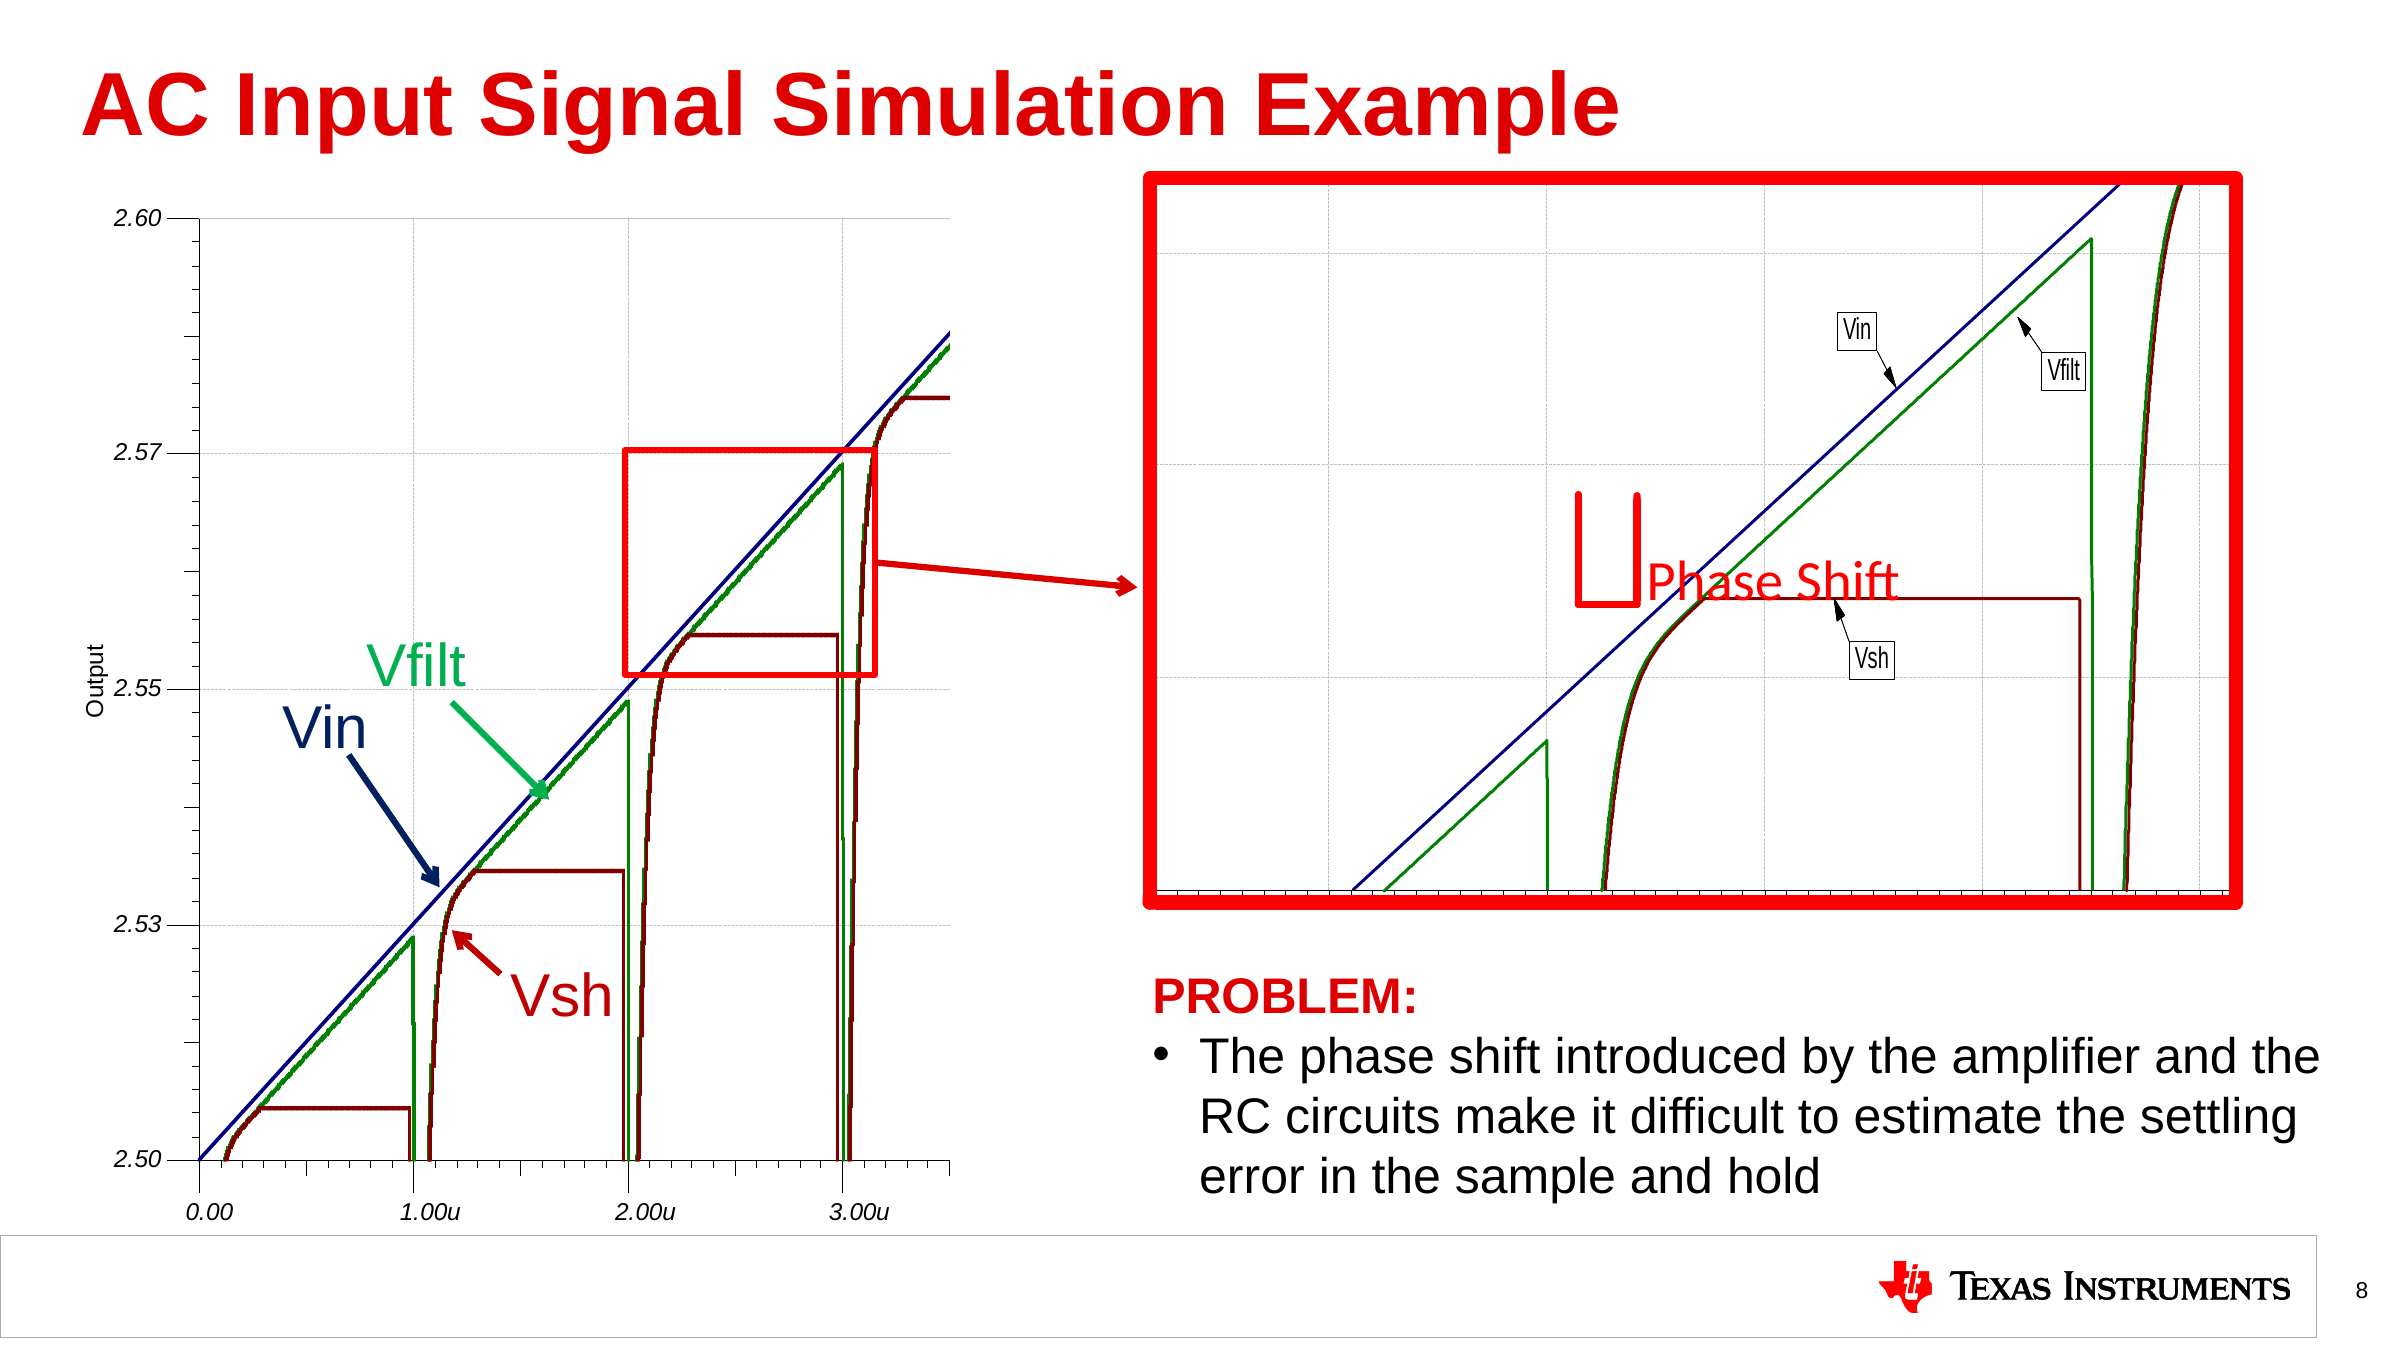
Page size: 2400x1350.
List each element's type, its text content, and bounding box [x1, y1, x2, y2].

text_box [874, 562, 1134, 588]
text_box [451, 929, 501, 975]
picture [1879, 1307, 2290, 1313]
picture [74, 170, 951, 1242]
picture [1879, 1261, 2290, 1265]
title AC Input Signal Simulation Example [60, 27, 2282, 189]
slide_number 8 [1828, 1265, 2389, 1307]
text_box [1139, 168, 2247, 913]
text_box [348, 754, 440, 888]
text_box PROBLEM: The phase shift introduced by the amplifier and the RC circuits make it difficult to estimate the settling error in the sample and hold [1137, 956, 2338, 1211]
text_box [451, 701, 550, 800]
